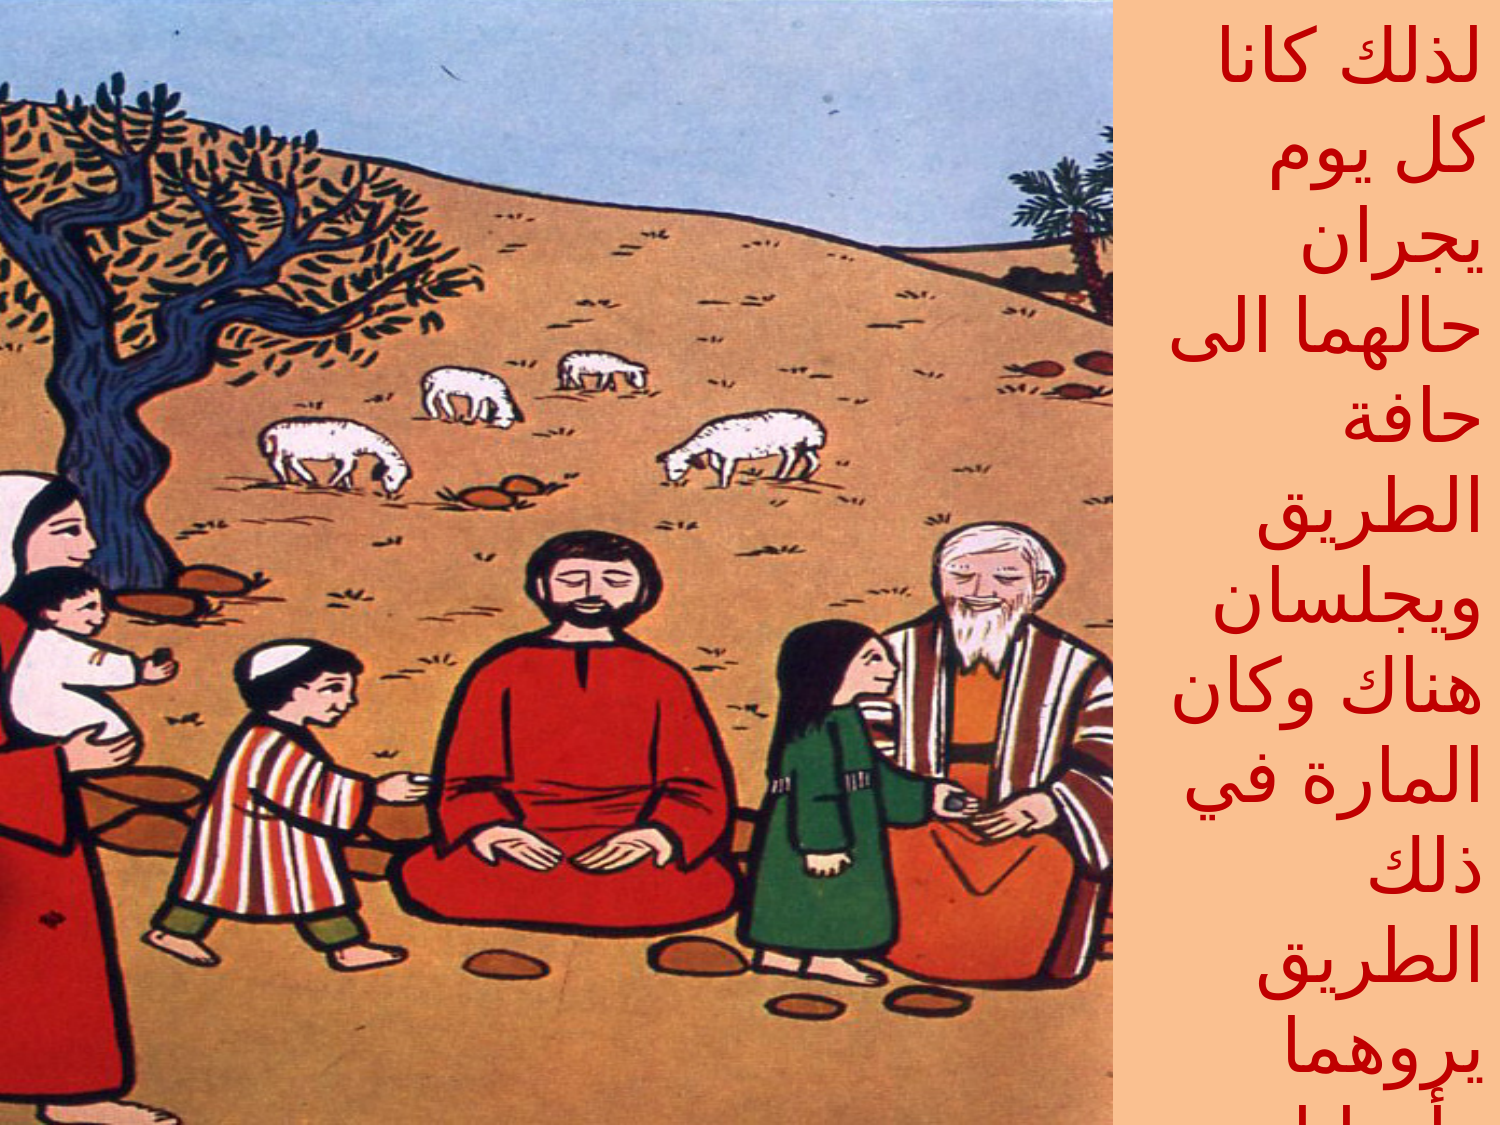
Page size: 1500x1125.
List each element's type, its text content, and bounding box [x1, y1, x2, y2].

picture [0, 0, 1114, 1125]
text_box لذلك كانا كل يوم يجران حالهما الى حافة الطريق ويجلسان هناك وكان المارة في ذلك الطريق يروهما وأحيانا يتحننون عليهما ويعطوهما بعض القروش. [1114, 0, 1500, 1125]
